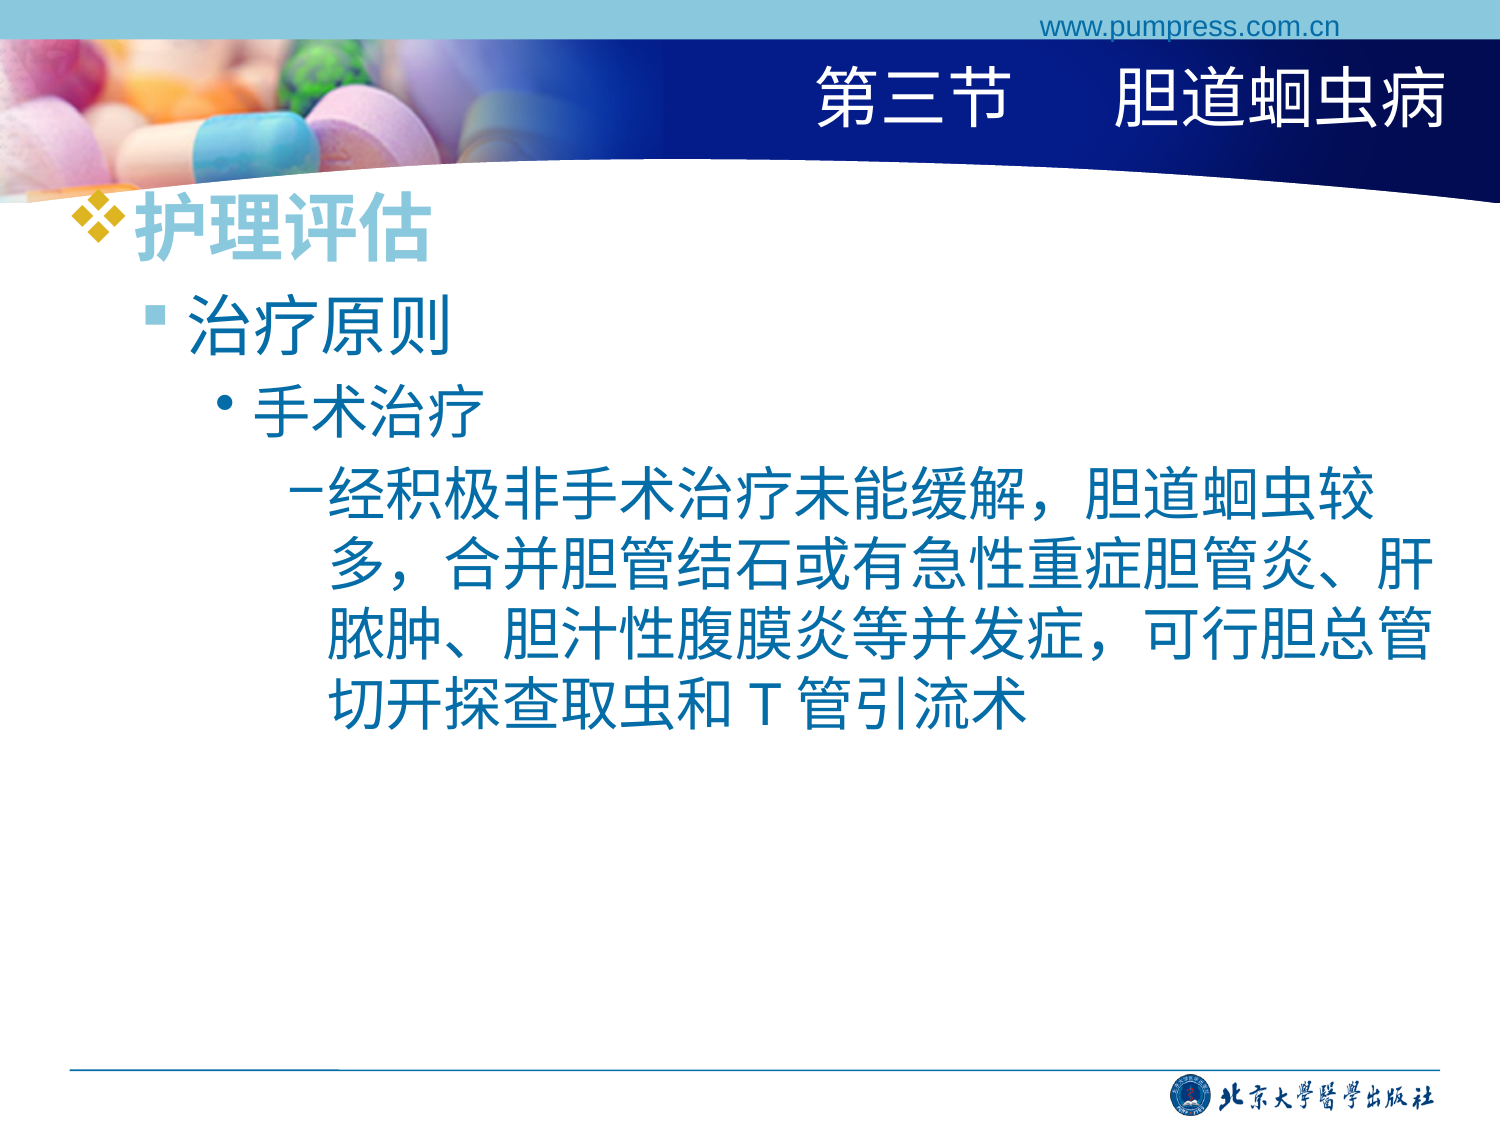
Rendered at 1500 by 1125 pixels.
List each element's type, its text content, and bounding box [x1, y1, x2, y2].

list 护理评估 治疗原则 手术治疗 经积极非手术治疗未能缓解，胆道蛔虫较多，合并胆管结石或有急性重症胆管炎、肝脓肿、胆汁性腹膜炎等并发症，可行胆总管切开探查取虫和T管引流术 [49, 172, 1463, 973]
picture [0, 40, 1500, 203]
slide_number www.pumpress.com.cn [1025, 0, 1463, 38]
picture [1170, 1074, 1436, 1118]
title 第三节 胆道蛔虫病 [137, 49, 1463, 143]
